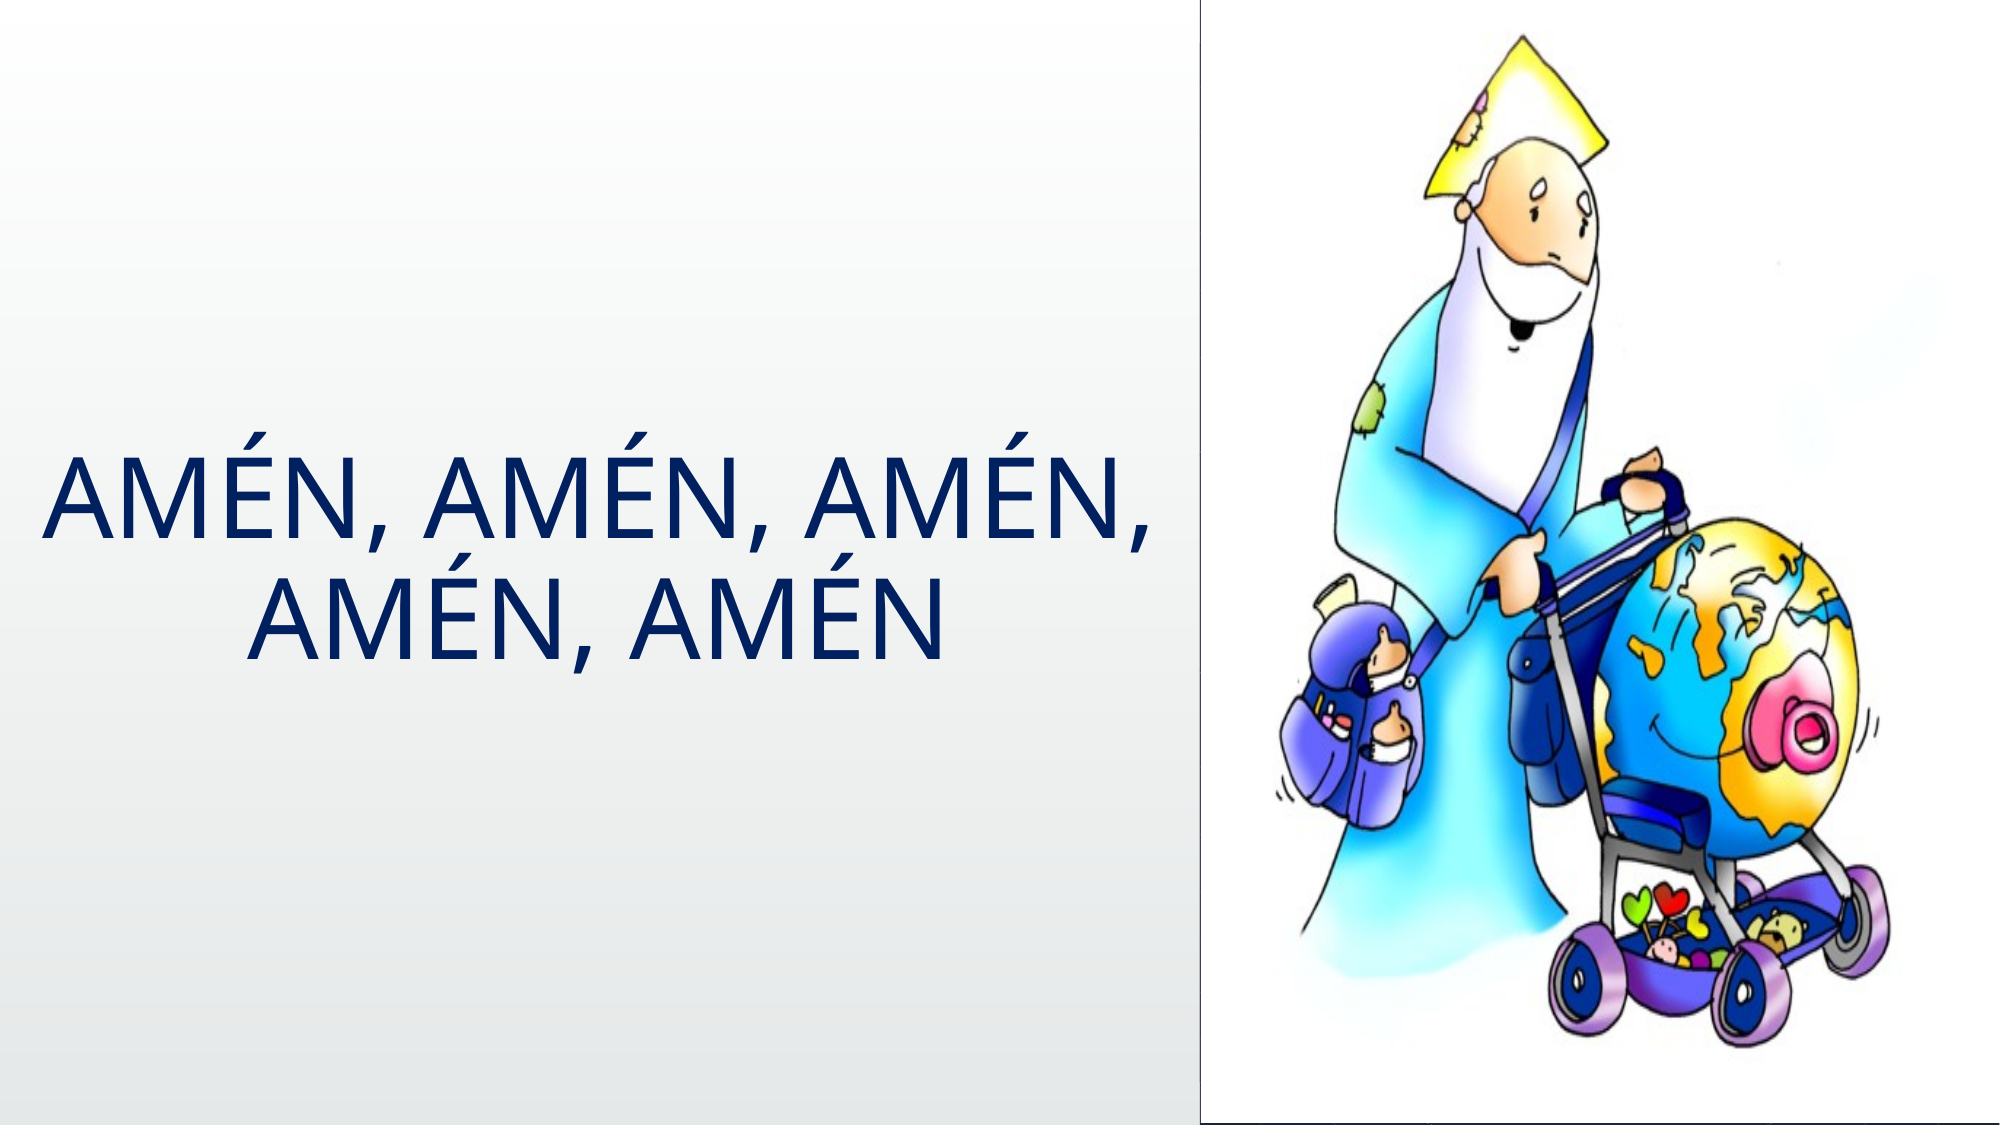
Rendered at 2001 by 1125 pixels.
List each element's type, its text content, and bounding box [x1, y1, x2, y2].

title AMÉN, AMÉN, AMÉN, AMÉN, AMÉN [0, 0, 1201, 1125]
picture [1200, 0, 2000, 1123]
